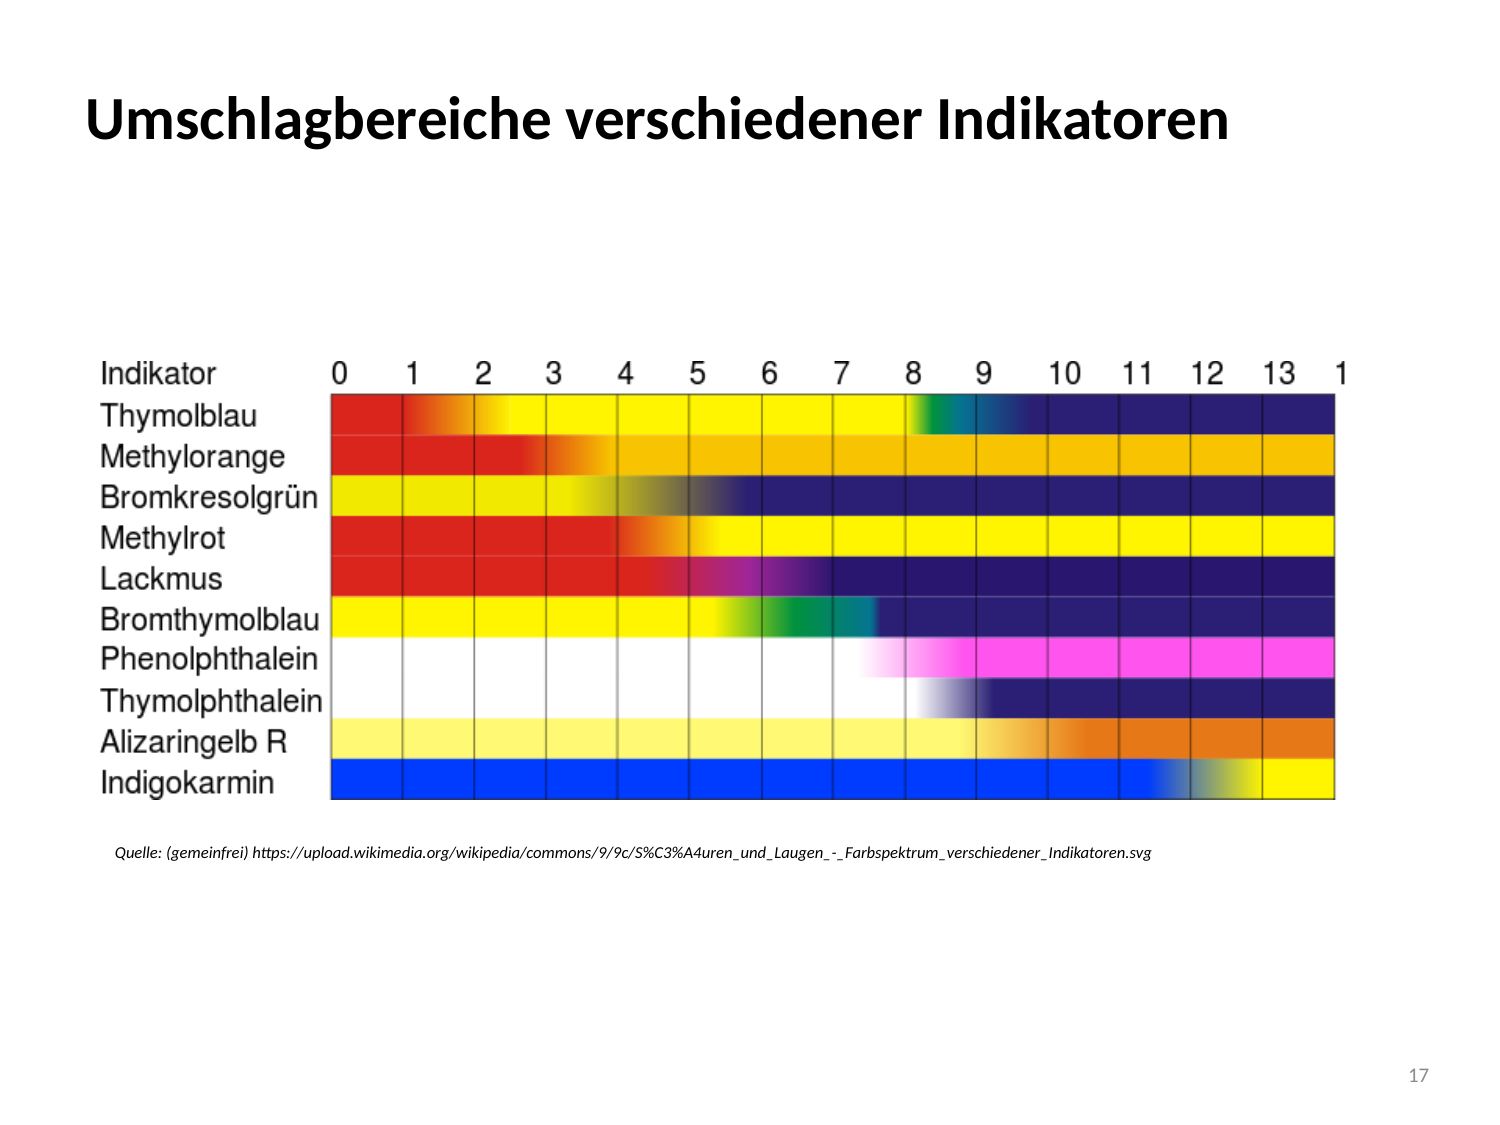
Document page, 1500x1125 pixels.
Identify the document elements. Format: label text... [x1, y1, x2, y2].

title Umschlagbereiche verschiedener Indikatoren [70, 70, 1430, 160]
text_box Quelle: (gemeinfrei) https://upload.wikimedia.org/wikipedia/commons/9/9c/S%C3%A4uren_und_Laugen_-_Farbspektrum_verschiedener_Indikatoren.svg [100, 834, 1270, 869]
slide_number 17 [1311, 1051, 1430, 1087]
picture [100, 361, 1351, 800]
